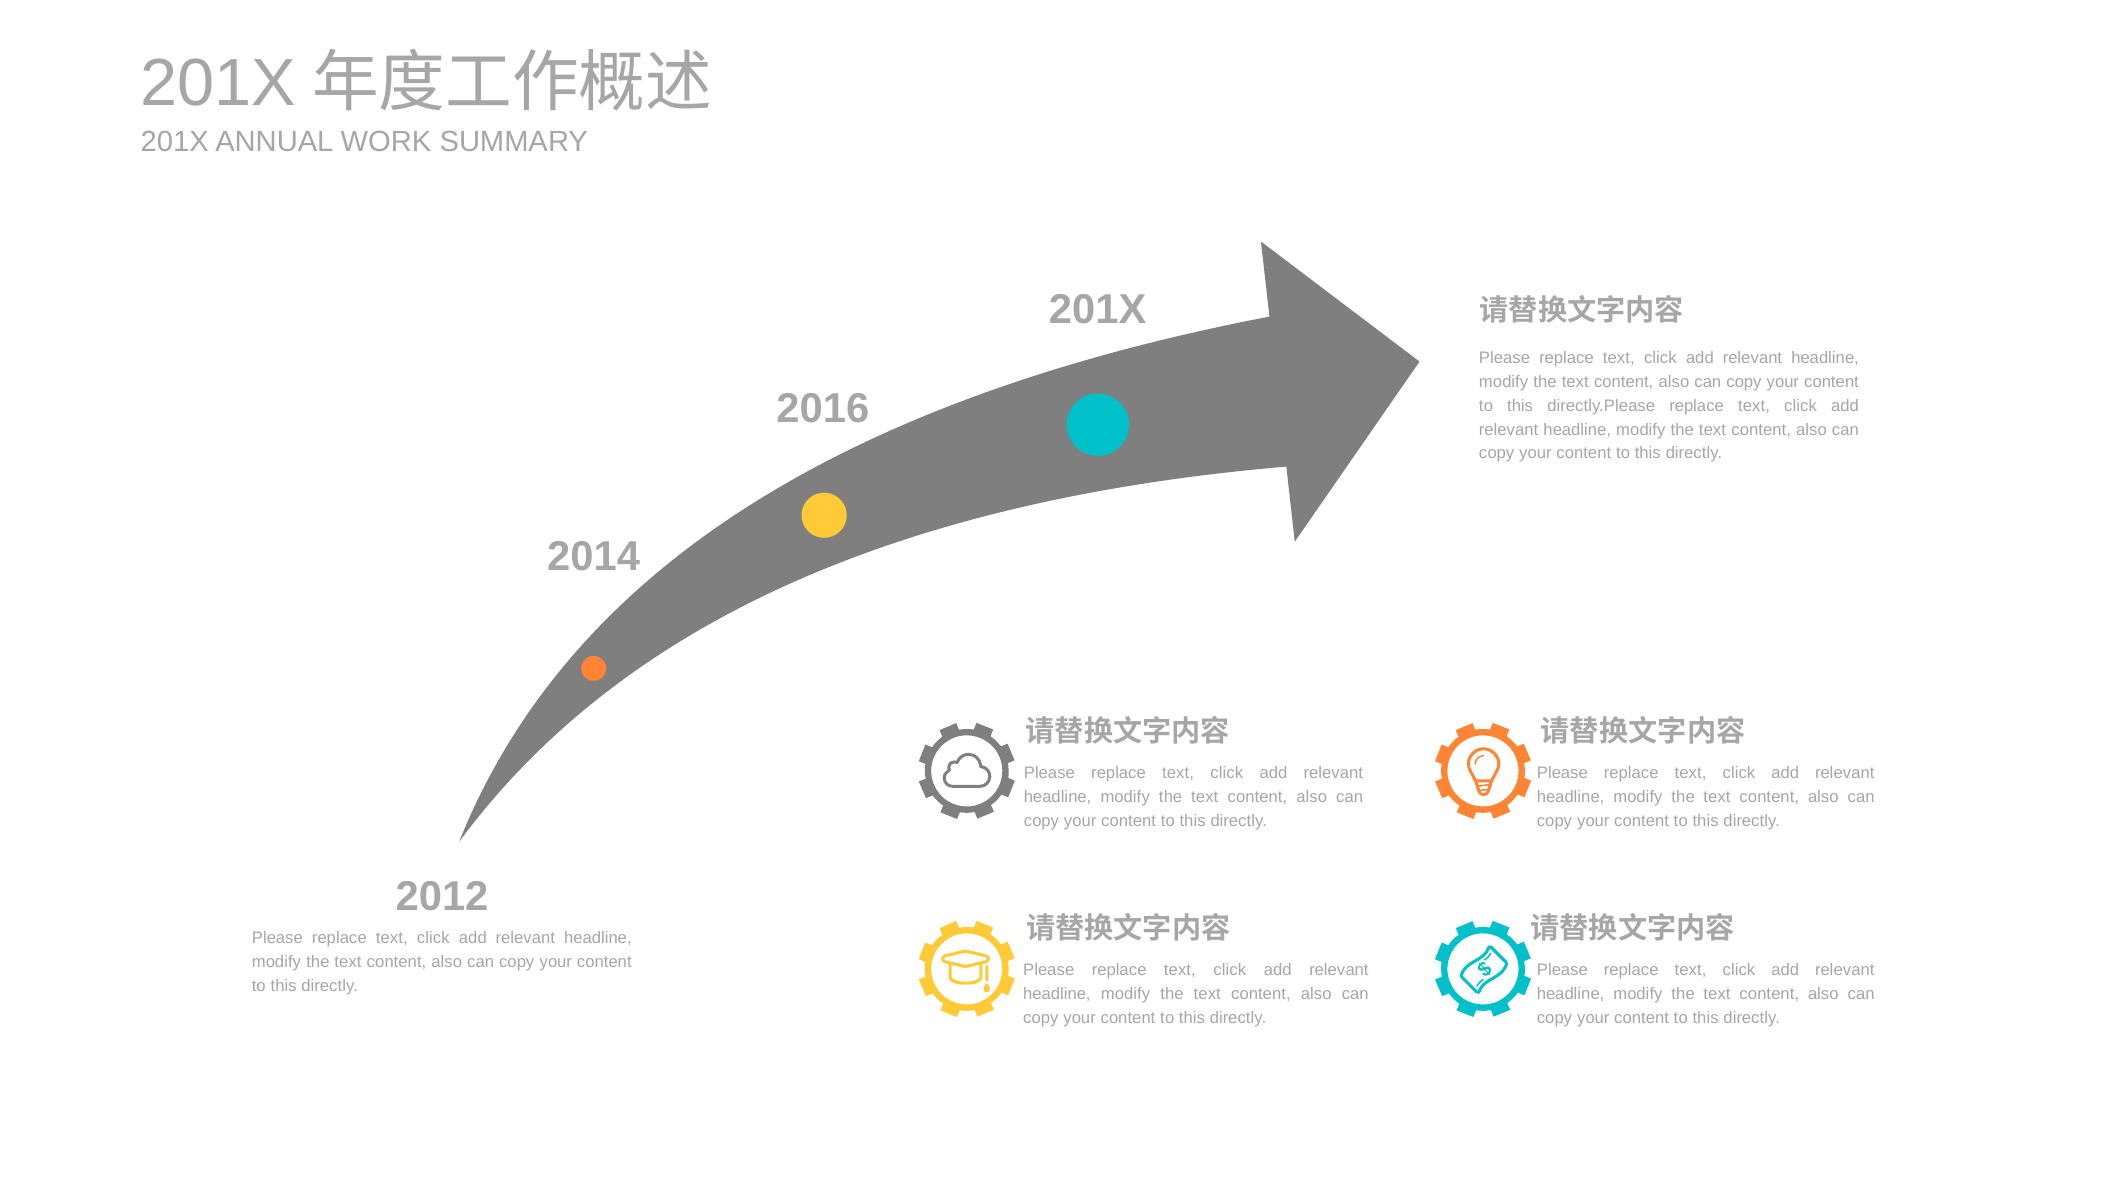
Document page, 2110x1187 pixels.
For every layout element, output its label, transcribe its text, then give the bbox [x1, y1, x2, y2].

text_box 201X年度工作概述 [140, 38, 789, 119]
text_box [459, 241, 1420, 842]
text_box [800, 491, 848, 539]
text_box 2014 [547, 518, 641, 579]
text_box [918, 920, 1015, 1017]
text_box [1023, 705, 1364, 829]
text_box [1529, 902, 1876, 1026]
text_box [580, 654, 608, 682]
text_box 201X ANNUAL WORK SUMMARY [140, 122, 602, 158]
text_box 2016 [776, 370, 870, 431]
text_box Please replace text, click add relevant headline, modify the text content, also can copy your content to this directly.Please replace text, click add relevant headline, modify the text content, also can copy your content to this directly. [1478, 342, 1860, 463]
text_box [1065, 392, 1131, 457]
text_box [1435, 722, 1532, 819]
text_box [1536, 705, 1876, 829]
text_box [1435, 920, 1532, 1017]
text_box 201X [1048, 271, 1147, 332]
text_box 请替换文字内容 [1479, 284, 1685, 327]
text_box Please replace text, click add relevant headline, modify the text content, also can copy your content to this directly. [251, 923, 633, 995]
text_box 2012 [395, 859, 489, 920]
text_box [918, 722, 1015, 819]
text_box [1023, 902, 1370, 1026]
